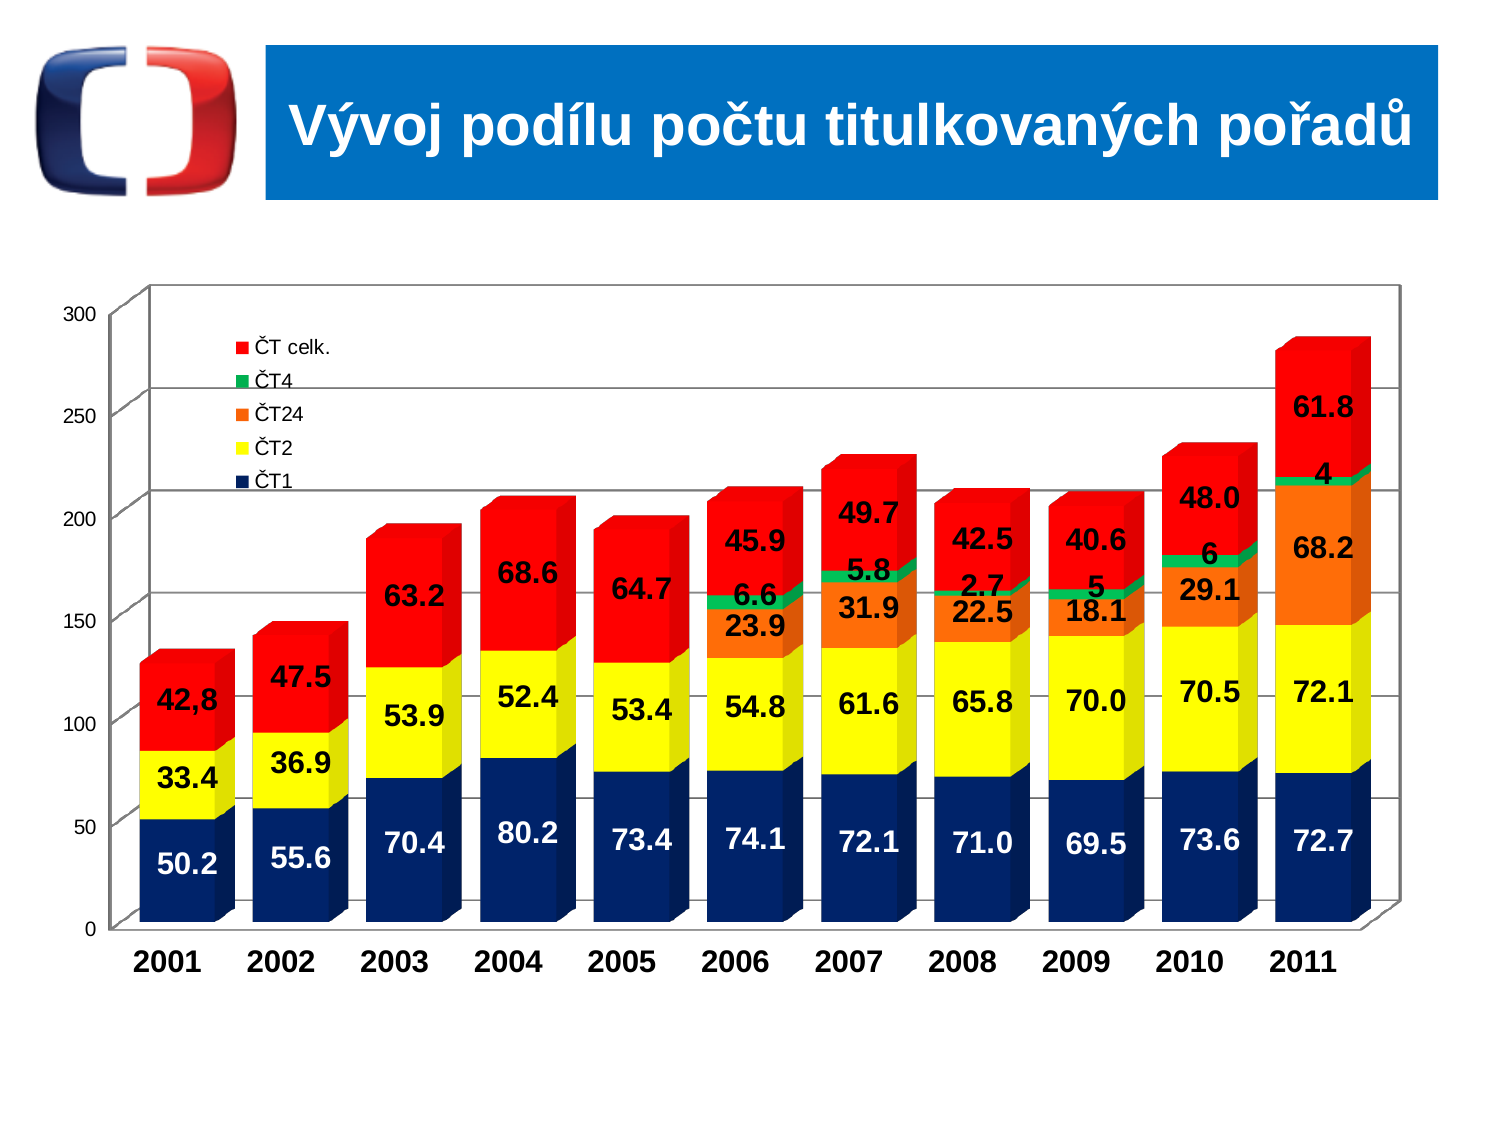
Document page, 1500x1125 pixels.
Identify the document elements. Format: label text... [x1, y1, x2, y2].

chart [52, 243, 1448, 1012]
picture [27, 44, 253, 201]
title Vývoj podílu počtu titulkovaných pořadů [265, 44, 1439, 201]
